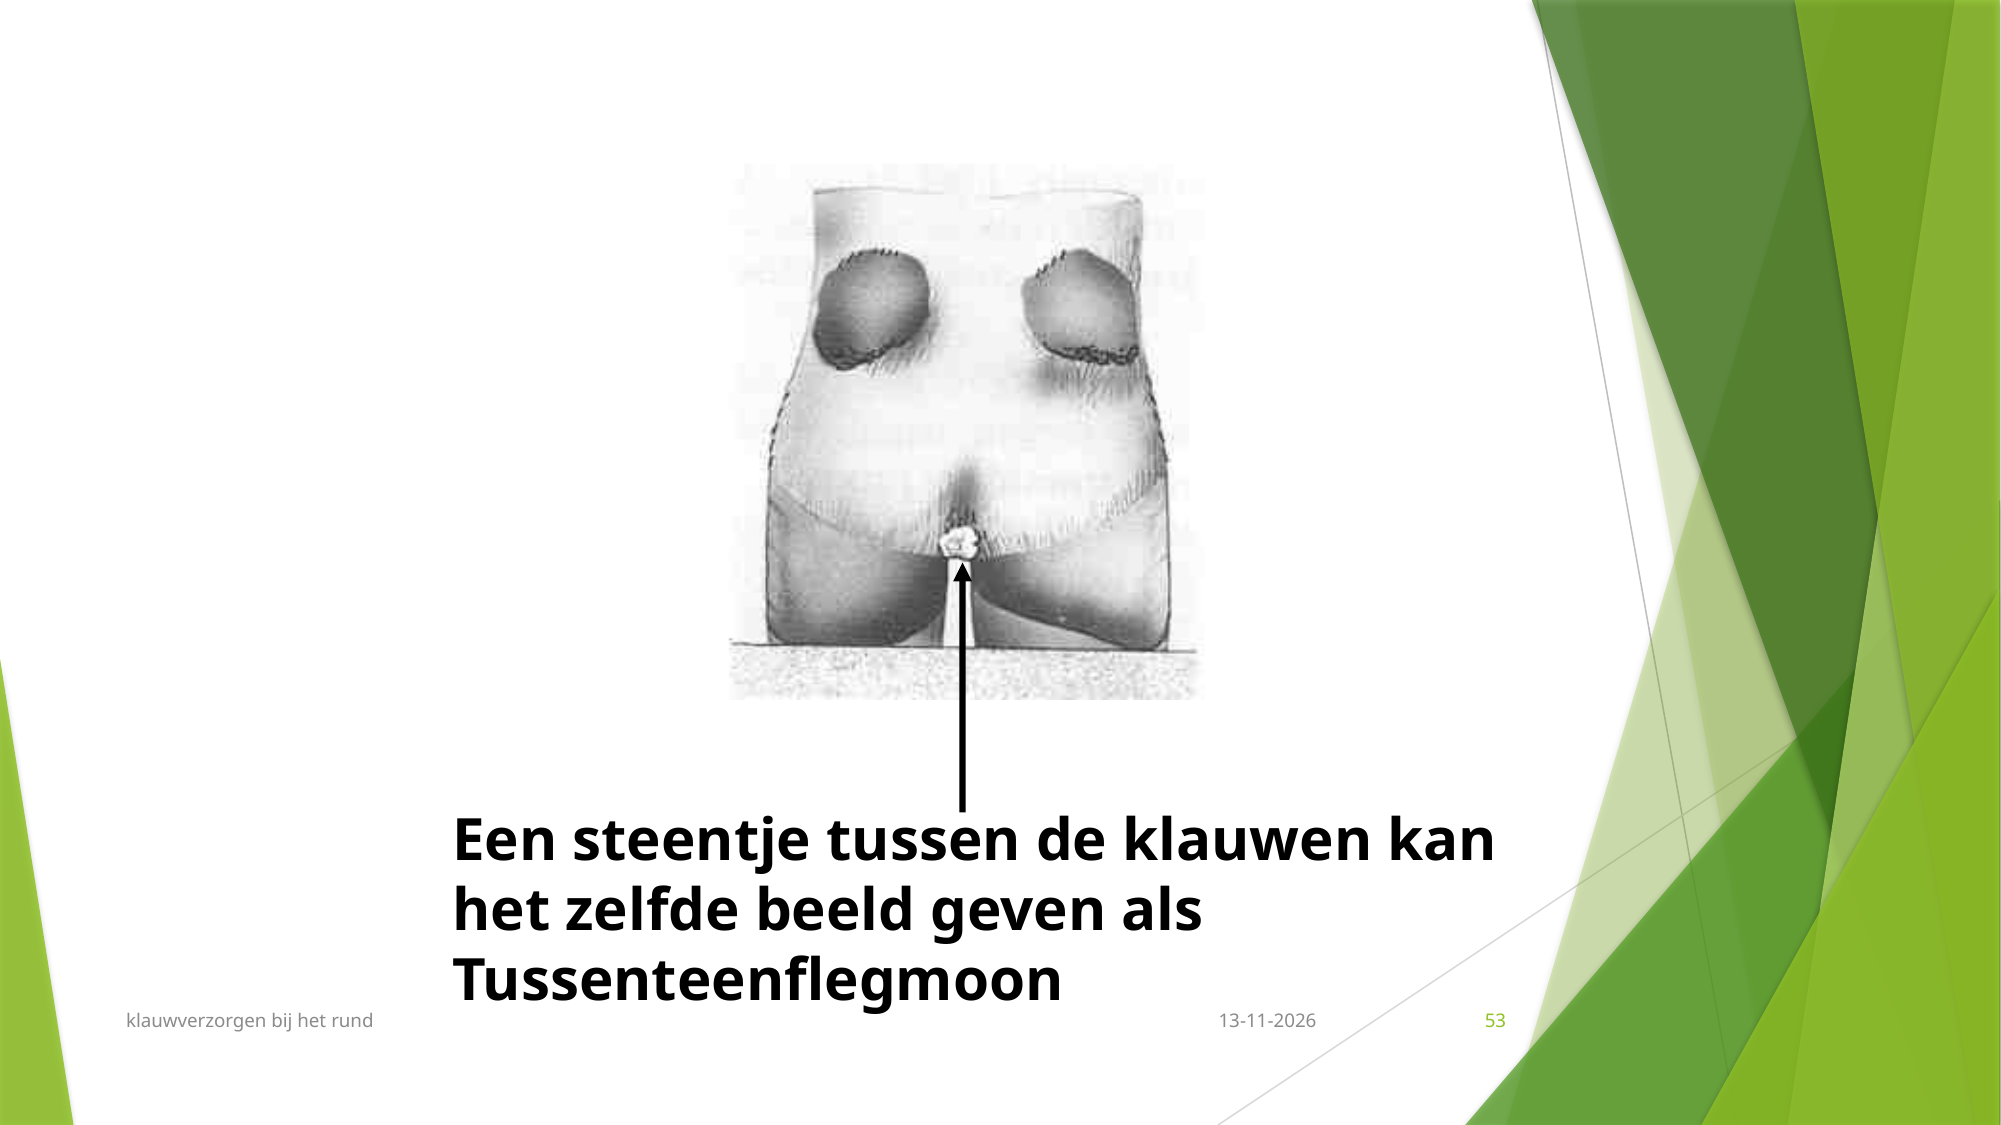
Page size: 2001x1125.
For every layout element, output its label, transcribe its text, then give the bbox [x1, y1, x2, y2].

slide_number 53 [1409, 1020, 1522, 1051]
text_box Een steentje tussen de klauwen kan het zelfde beeld geven als Tussenteenflegmoon [437, 794, 1525, 1020]
footer klauwverzorgen bij het rund [111, 991, 1145, 1051]
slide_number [1181, 1020, 1332, 1051]
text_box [699, 149, 1222, 813]
